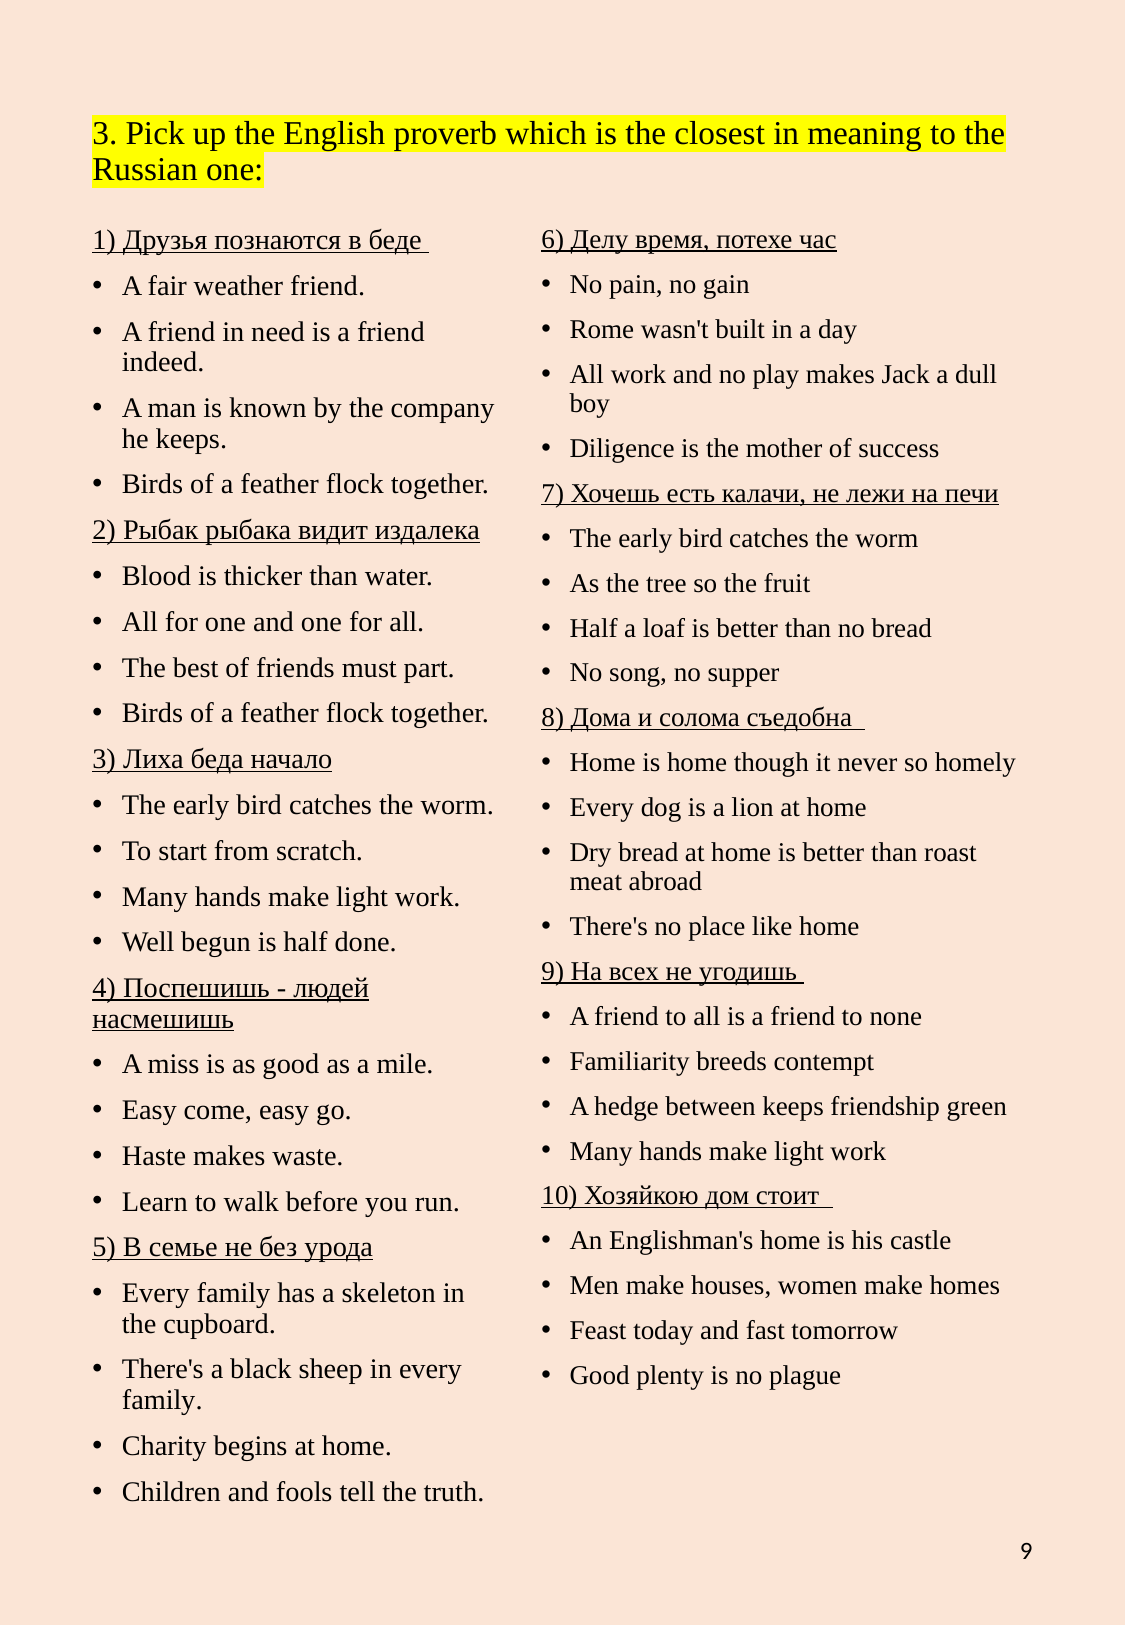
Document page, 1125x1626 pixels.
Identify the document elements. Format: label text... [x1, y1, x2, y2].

slide_number 9 [794, 1506, 1048, 1593]
title 3. Pick up the English proverb which is the closest in meaning to the Russian one: [77, 86, 1048, 218]
list 1) Друзья познаются в беде A fair weather friend. A friend in need is a friend indeed. A man is known by the company he keeps. Birds of a feather flock together. 2) Рыбак рыбака видит издалека Blood is thicker than water. All for one and one for all. The best of friends must part. Birds of a feather flock together. 3) Лиха беда начало The early bird catches the worm. To start from scratch. Many hands make light work. Well begun is half done. 4) Поспешишь - людей насмешишь A miss is as good as a mile. Easy come, easy go. Haste makes waste. Learn to walk before you run. 5) В семье не без урода Every family has a skeleton in the cupboard. There's a black sheep in every family. Charity begins at home. Children and fools tell the truth. [77, 217, 510, 1539]
list 6) Делу время, потехе час No pain, no gain Rome wasn't built in a day All work and no play makes Jack a dull boy Diligence is the mother of success 7) Хочешь есть калачи, не лежи на печи The early bird catches the worm As the tree so the fruit Half a loaf is better than no bread No song, no supper 8) Дома и солома съедобна Home is home though it never so homely Every dog is a lion at home Dry bread at home is better than roast meat abroad There's no place like home 9) На всех не угодишь A friend to all is a friend to none Familiarity breeds contempt A hedge between keeps friendship green Many hands make light work 10) Хозяйкою дом стоит An Englishman's home is his castle Men make houses, women make homes Feast today and fast tomorrow Good plenty is no plague [526, 217, 1048, 1507]
